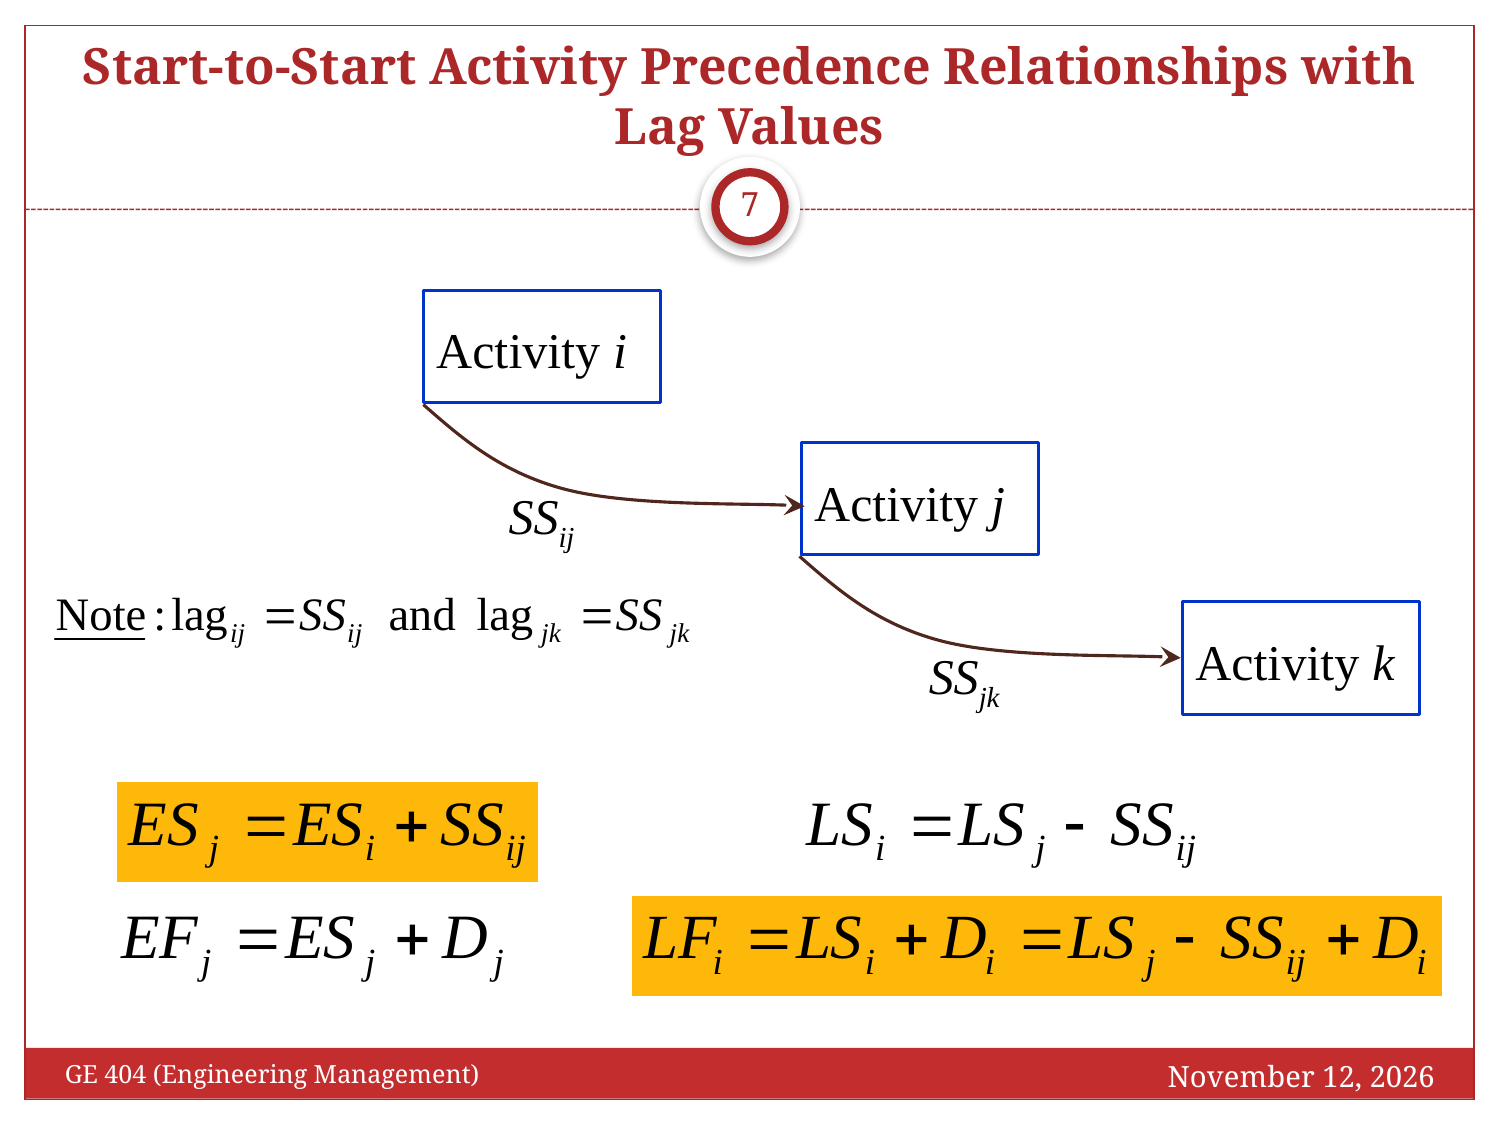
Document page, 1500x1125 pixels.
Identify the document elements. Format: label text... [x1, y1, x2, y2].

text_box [421, 290, 1421, 715]
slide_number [950, 1050, 1450, 1111]
footer GE 404 (Engineering Management) [50, 1051, 638, 1112]
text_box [109, 895, 516, 996]
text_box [794, 781, 1211, 883]
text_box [46, 583, 700, 658]
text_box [631, 895, 1443, 996]
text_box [117, 781, 539, 883]
title Start-to-Start Activity Precedence Relationships with Lag Values [49, 37, 1450, 162]
slide_number 7 [712, 169, 788, 243]
